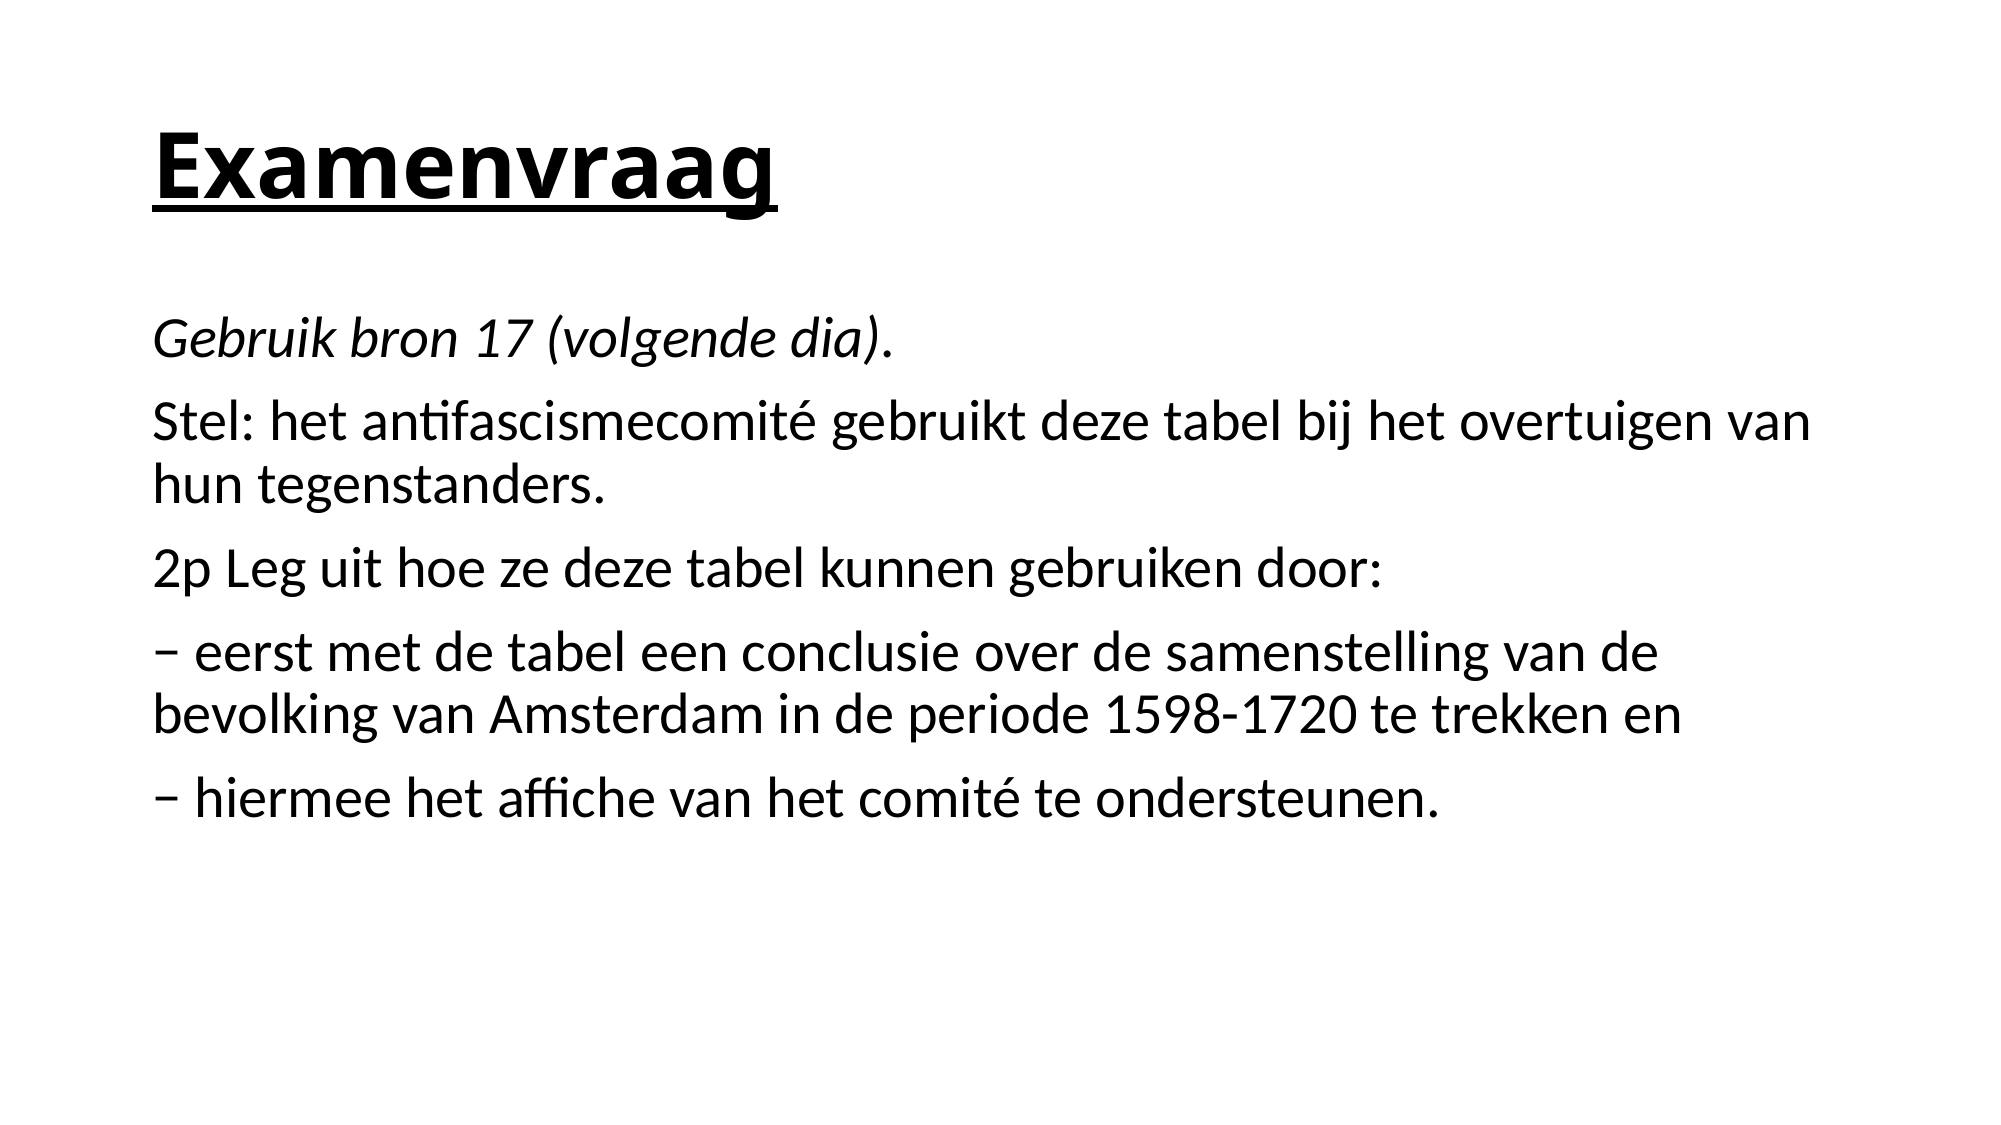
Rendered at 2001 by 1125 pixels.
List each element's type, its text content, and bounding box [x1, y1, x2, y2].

list Gebruik bron 17 (volgende dia). Stel: het antifascismecomité gebruikt deze tabel bij het overtuigen van hun tegenstanders. 2p Leg uit hoe ze deze tabel kunnen gebruiken door: − eerst met de tabel een conclusie over de samenstelling van de bevolking van Amsterdam in de periode 1598-1720 te trekken en − hiermee het affiche van het comité te ondersteunen. [137, 299, 1863, 1014]
title Examenvraag [137, 59, 1863, 278]
